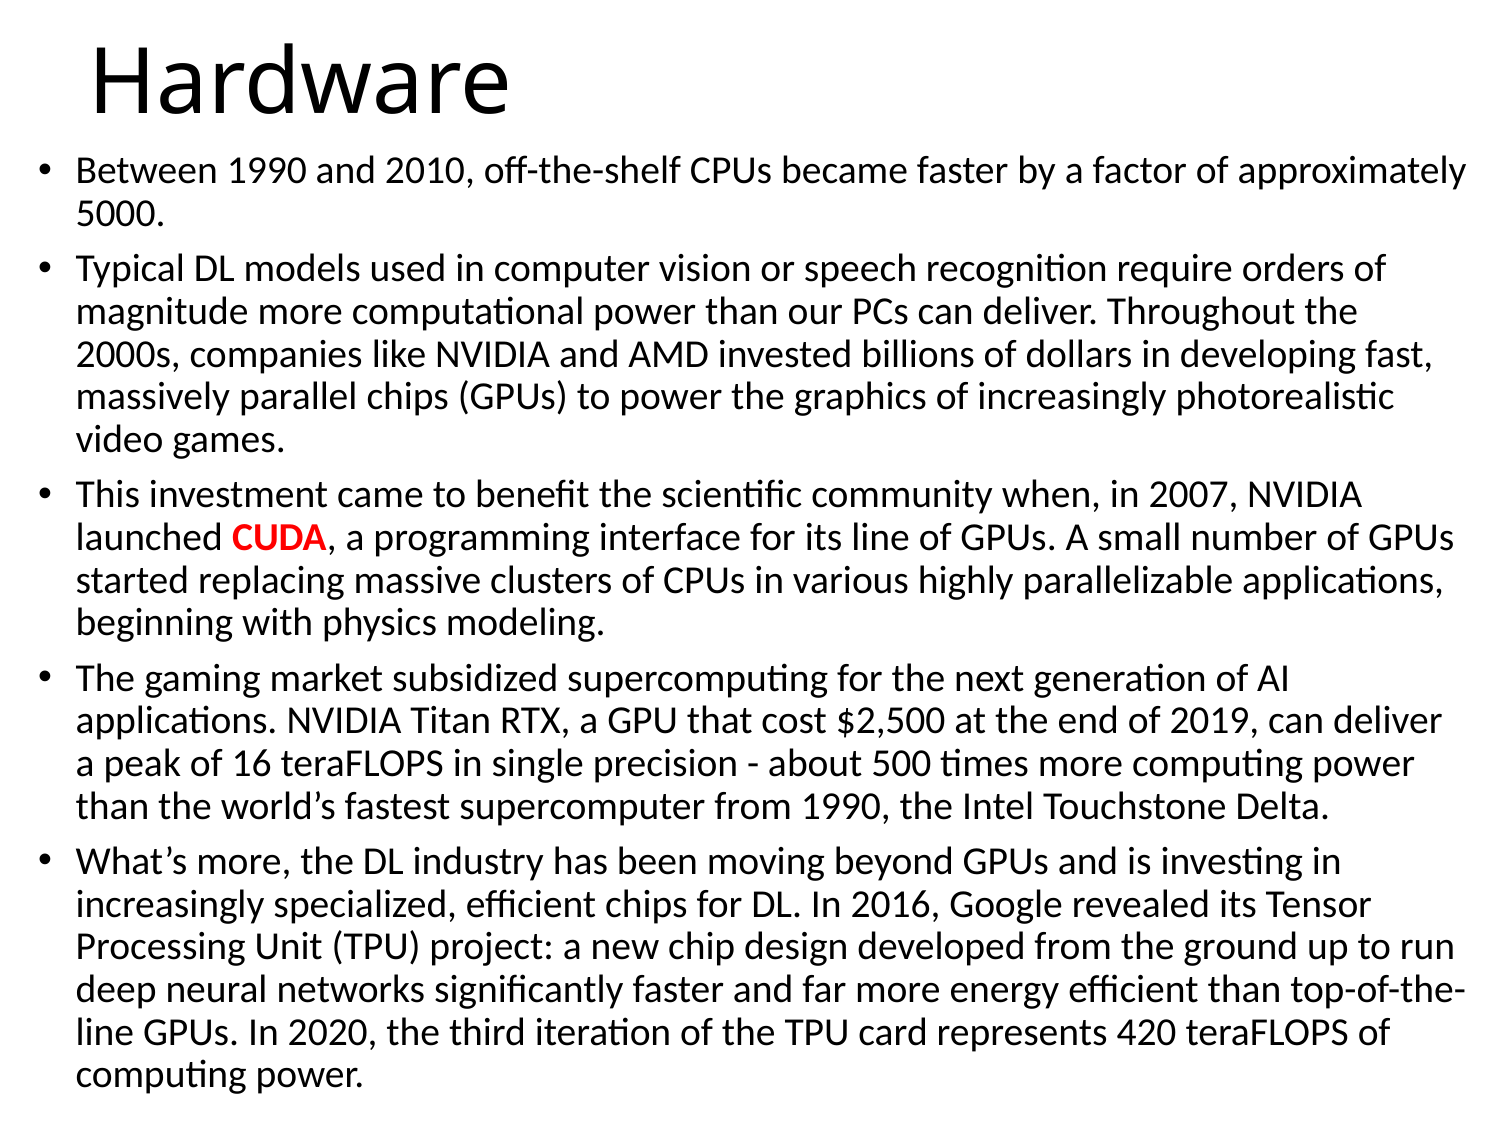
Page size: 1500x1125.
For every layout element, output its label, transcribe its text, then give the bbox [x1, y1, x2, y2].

title Hardware [73, 24, 1486, 145]
text_box Between 1990 and 2010, off-the-shelf CPUs became faster by a factor of approximately 5000. Typical DL models used in computer vision or speech recognition require orders of magnitude more computational power than our PCs can deliver. Throughout the 2000s, companies like NVIDIA and AMD invested billions of dollars in developing fast, massively parallel chips (GPUs) to power the graphics of increasingly photorealistic video games. This investment came to benefit the scientific community when, in 2007, NVIDIA launched CUDA, a programming interface for its line of GPUs. A small number of GPUs started replacing massive clusters of CPUs in various highly parallelizable applications, beginning with physics modeling. The gaming market subsidized supercomputing for the next generation of AI applications. NVIDIA Titan RTX, a GPU that cost $2,500 at the end of 2019, can deliver a peak of 16 teraFLOPS in single precision - about 500 times more computing power than the world’s fastest supercomputer from 1990, the Intel Touchstone Delta. What’s more, the DL industry has been moving beyond GPUs and is investing in increasingly specialized, efficient chips for DL. In 2016, Google revealed its Tensor Processing Unit (TPU) project: a new chip design developed from the ground up to run deep neural networks significantly faster and far more energy efficient than top-of-the-line GPUs. In 2020, the third iteration of the TPU card represents 420 teraFLOPS of computing power. [23, 142, 1484, 1108]
